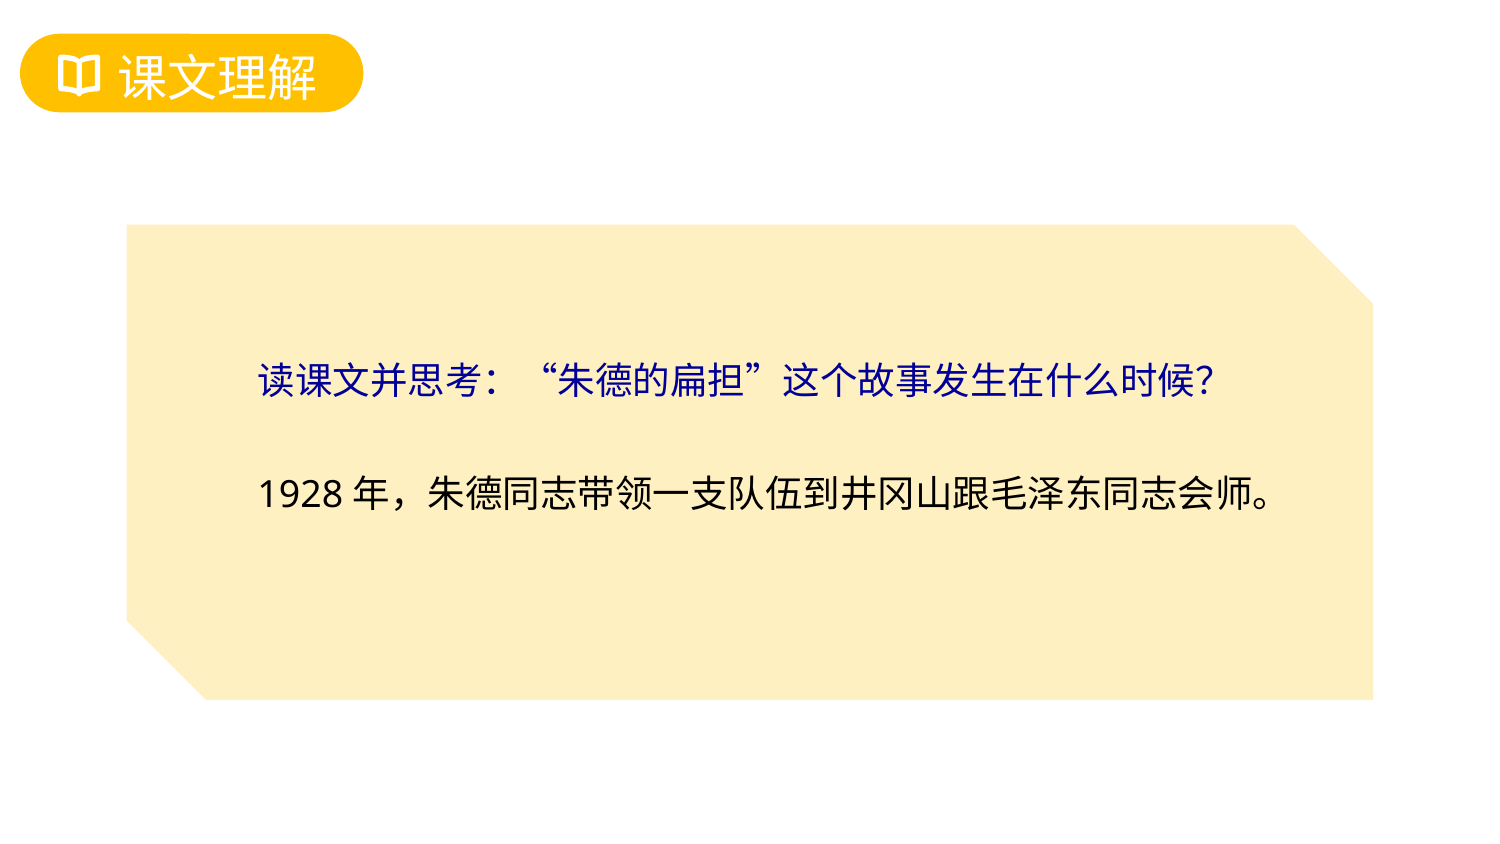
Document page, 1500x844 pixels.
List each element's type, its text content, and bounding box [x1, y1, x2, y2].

text_box 1928年，朱德同志带领一支队伍到井冈山跟毛泽东同志会师。 [177, 464, 1500, 521]
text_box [19, 33, 364, 115]
text_box [125, 223, 1375, 701]
text_box 读课文并思考：“朱德的扁担”这个故事发生在什么时候？ [177, 351, 1441, 408]
